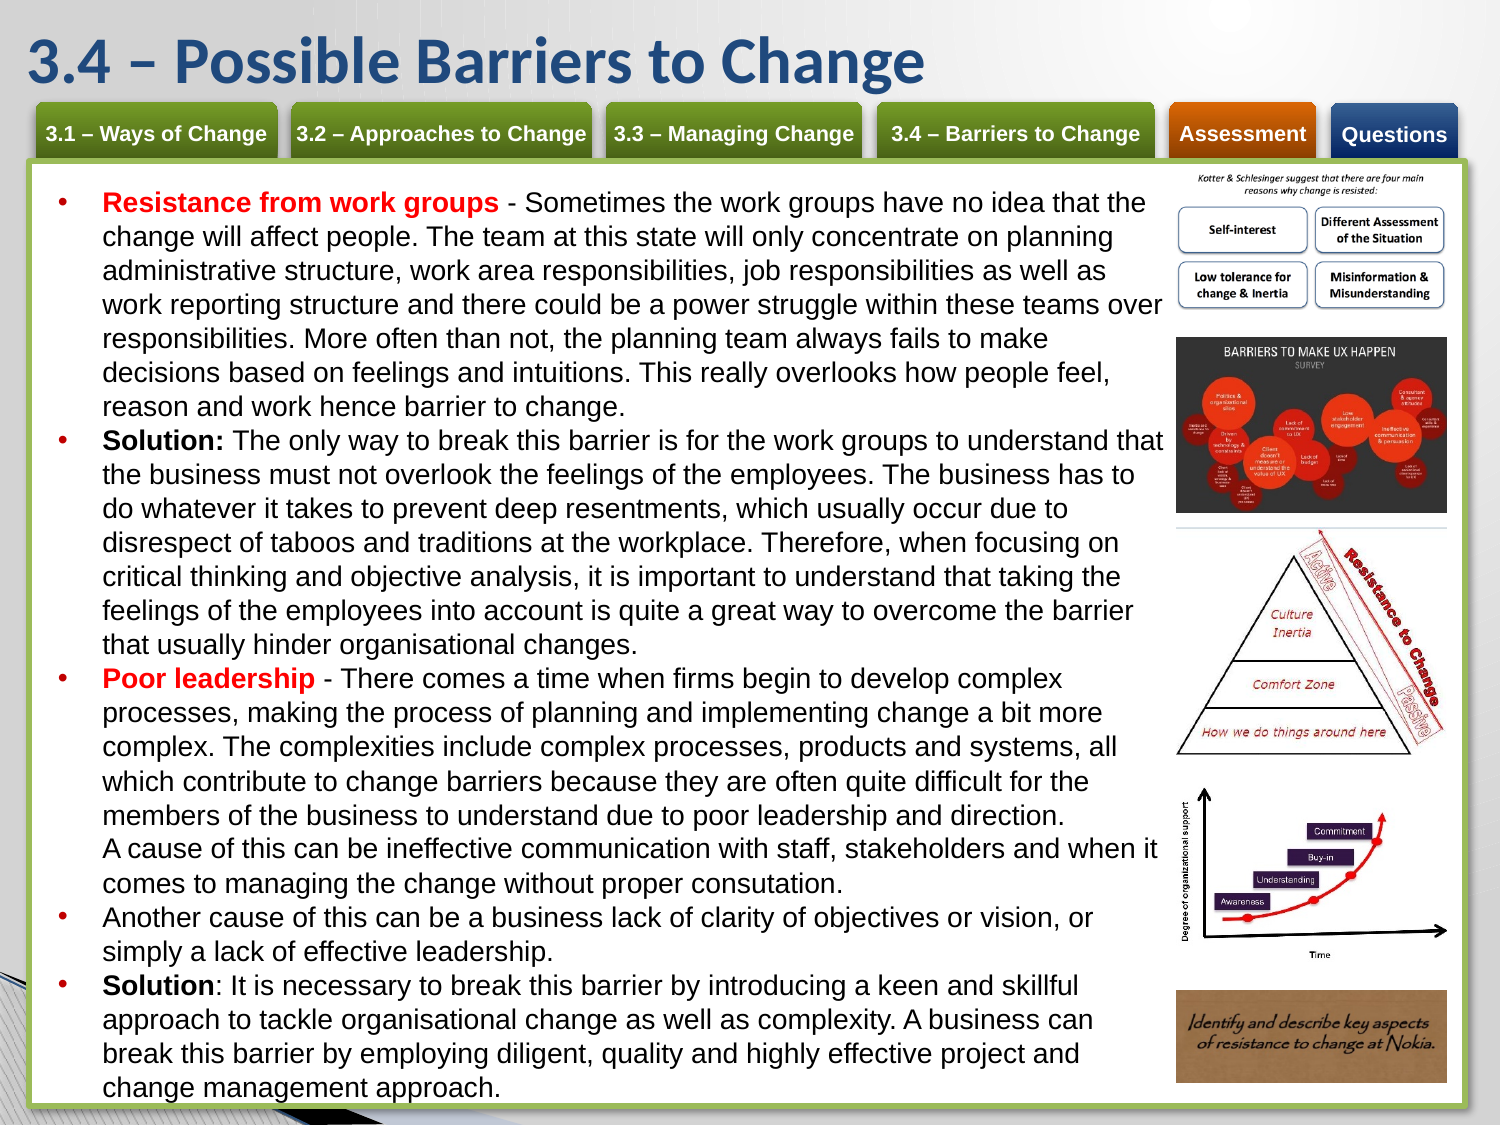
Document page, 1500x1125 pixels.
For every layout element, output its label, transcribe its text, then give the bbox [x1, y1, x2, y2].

picture [281, 1114, 303, 1125]
picture [1176, 527, 1448, 755]
picture [1176, 786, 1448, 962]
text_box Resistance from work groups - Sometimes the work groups have no idea that the change will affect people. The team at this state will only concentrate on planning administrative structure, work area responsibilities, job responsibilities as well as work reporting structure and there could be a power struggle within these teams over responsibilities. More often than not, the planning team always fails to make decisions based on feelings and intuitions. This really overlooks how people feel, reason and work hence barrier to change. Solution: The only way to break this barrier is for the work groups to understand that the business must not overlook the feelings of the employees. The business has to do whatever it takes to prevent deep resentments, which usually occur due to disrespect of taboos and traditions at the workplace. Therefore, when focusing on critical thinking and objective analysis, it is important to understand that taking the feelings of the employees into account is quite a great way to overcome the barrier that usually hinder organisational changes. Poor leadership - There comes a time when firms begin to develop complex processes, making the process of planning and implementing change a bit more complex. The complexities include complex processes, products and systems, all which contribute to change barriers because they are often quite difficult for the members of the business to understand due to poor leadership and direction. A cause of this can be ineffective communication with staff, stakeholders and when it comes to managing the change without proper consutation. Another cause of this can be a business lack of clarity of objectives or vision, or simply a lack of effective leadership. Solution: It is necessary to break this barrier by introducing a keen and skillful approach to tackle organisational change as well as complexity. A business can break this barrier by employing diligent, quality and highly effective project and change management approach. [43, 176, 1188, 1111]
picture [1176, 336, 1448, 513]
title 3.4 – Possible Barriers to Change [11, 11, 1465, 102]
picture [1176, 990, 1448, 1083]
picture [1176, 172, 1448, 310]
